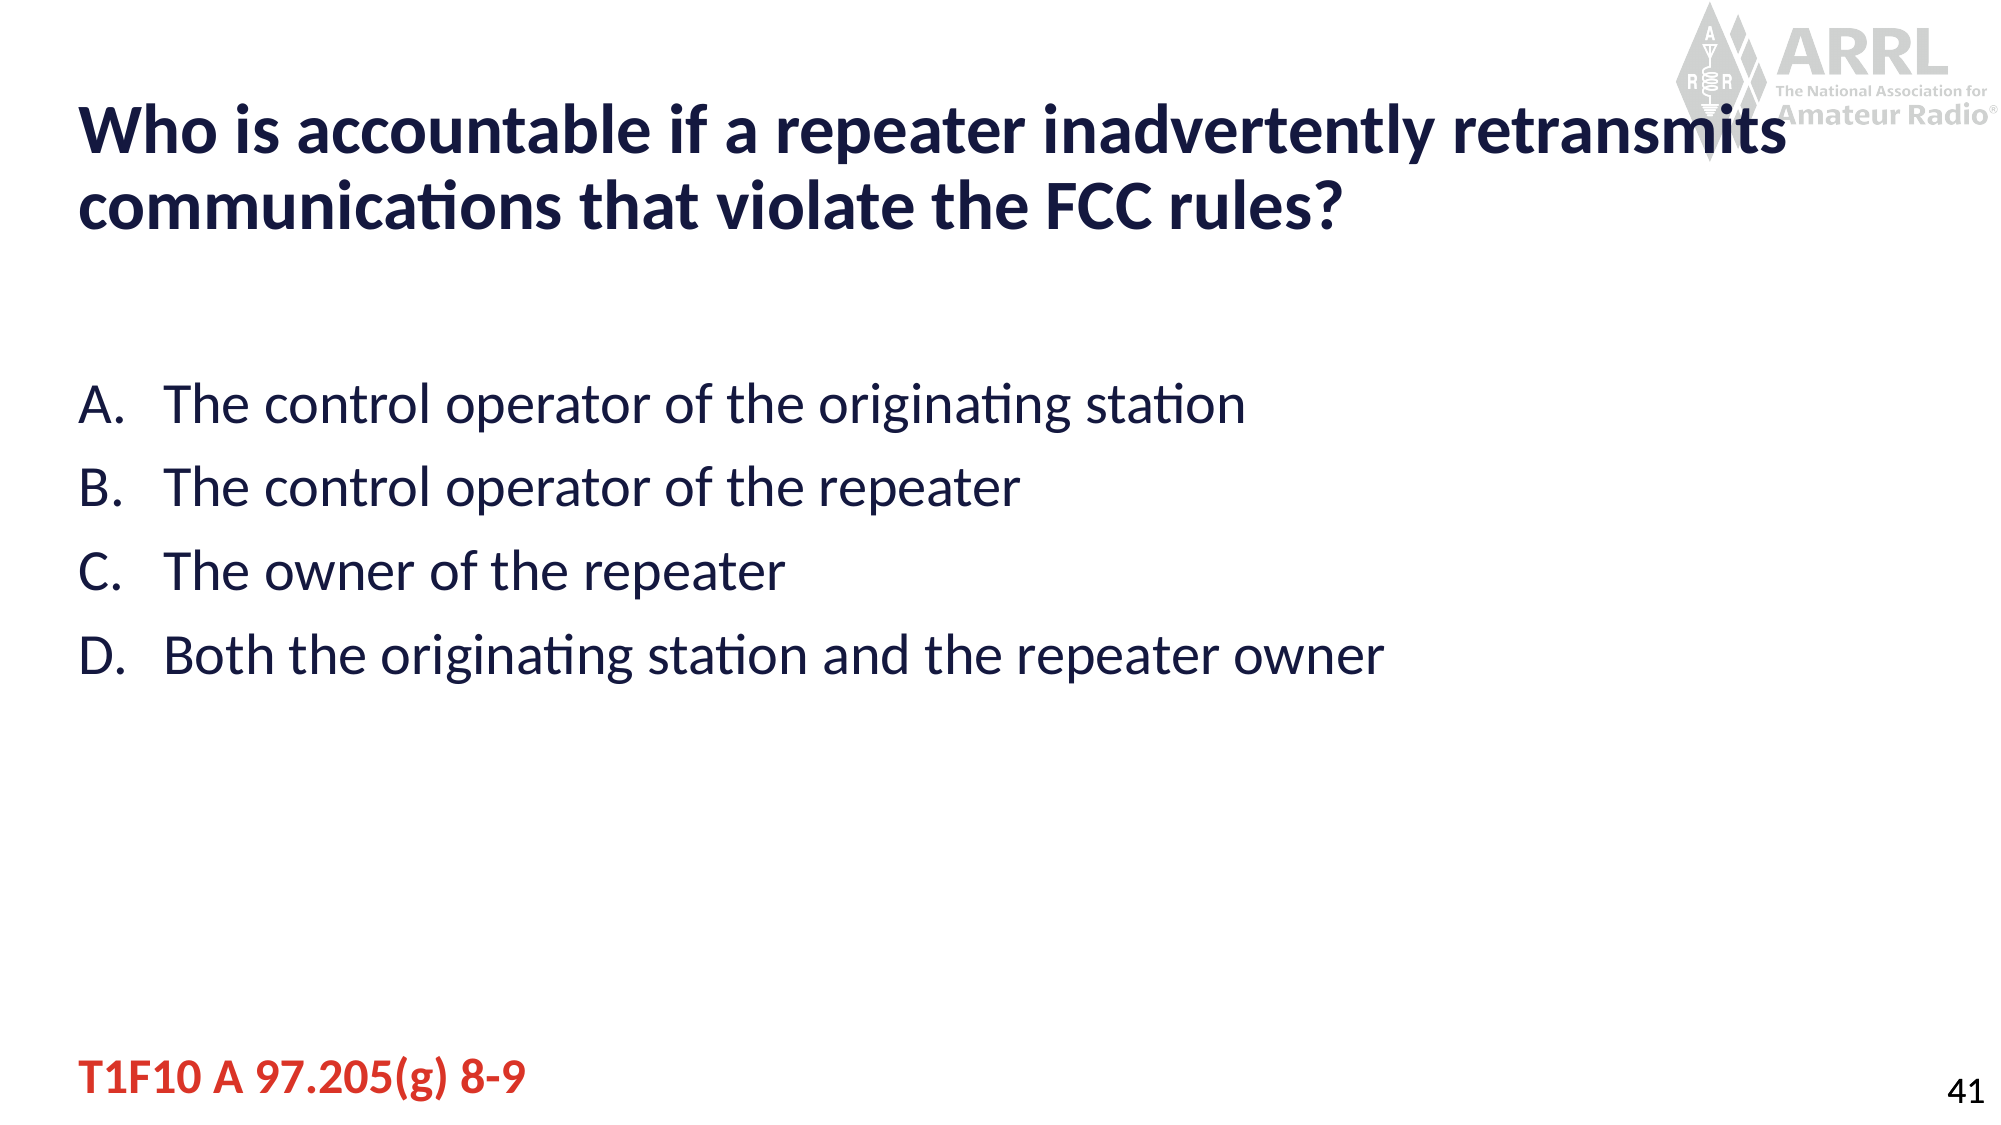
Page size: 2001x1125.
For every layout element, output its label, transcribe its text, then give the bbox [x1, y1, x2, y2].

picture [1674, 0, 2000, 164]
text_box T1F10 A 97.205(g) 8-9 [63, 1036, 921, 1112]
title Who is accountable if a repeater inadvertently retransmits communications that violate the FCC rules? [63, 59, 1863, 278]
list The control operator of the originating station The control operator of the repeater The owner of the repeater Both the originating station and the repeater owner [63, 365, 1863, 989]
